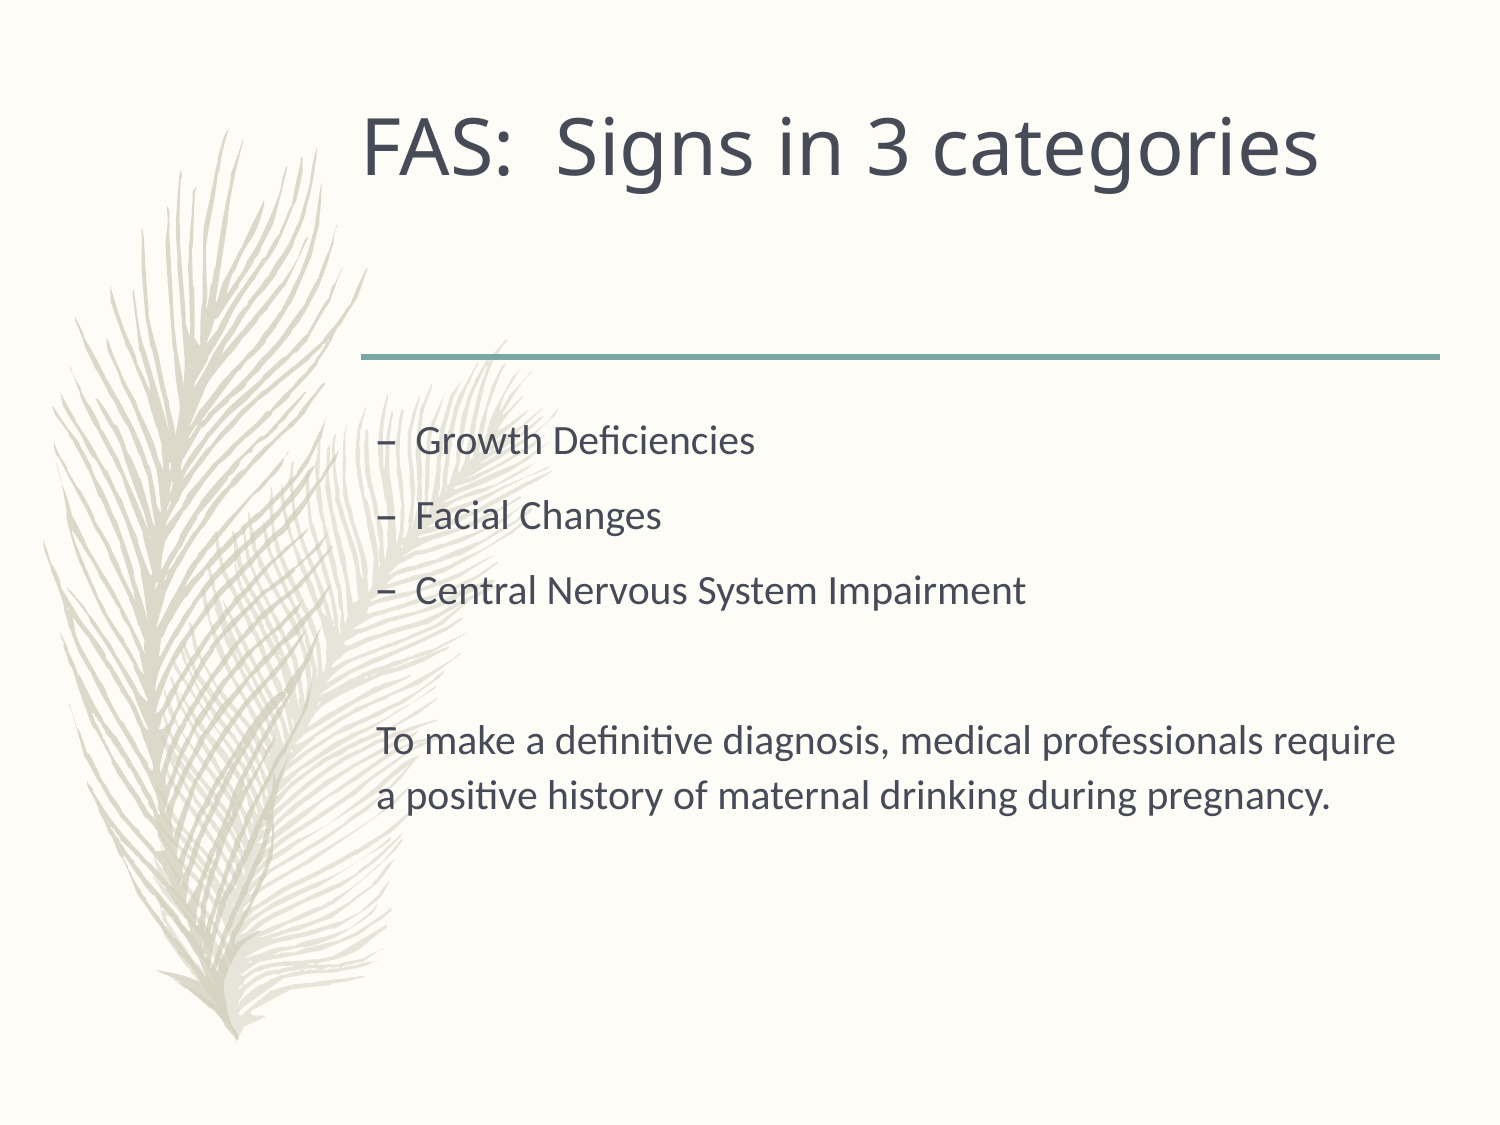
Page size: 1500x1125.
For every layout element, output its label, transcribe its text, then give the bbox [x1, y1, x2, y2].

list Growth Deficiencies Facial Changes Central Nervous System Impairment To make a definitive diagnosis, medical professionals require a positive history of maternal drinking during pregnancy. [360, 399, 1440, 999]
title FAS: Signs in 3 categories [345, 93, 1440, 350]
